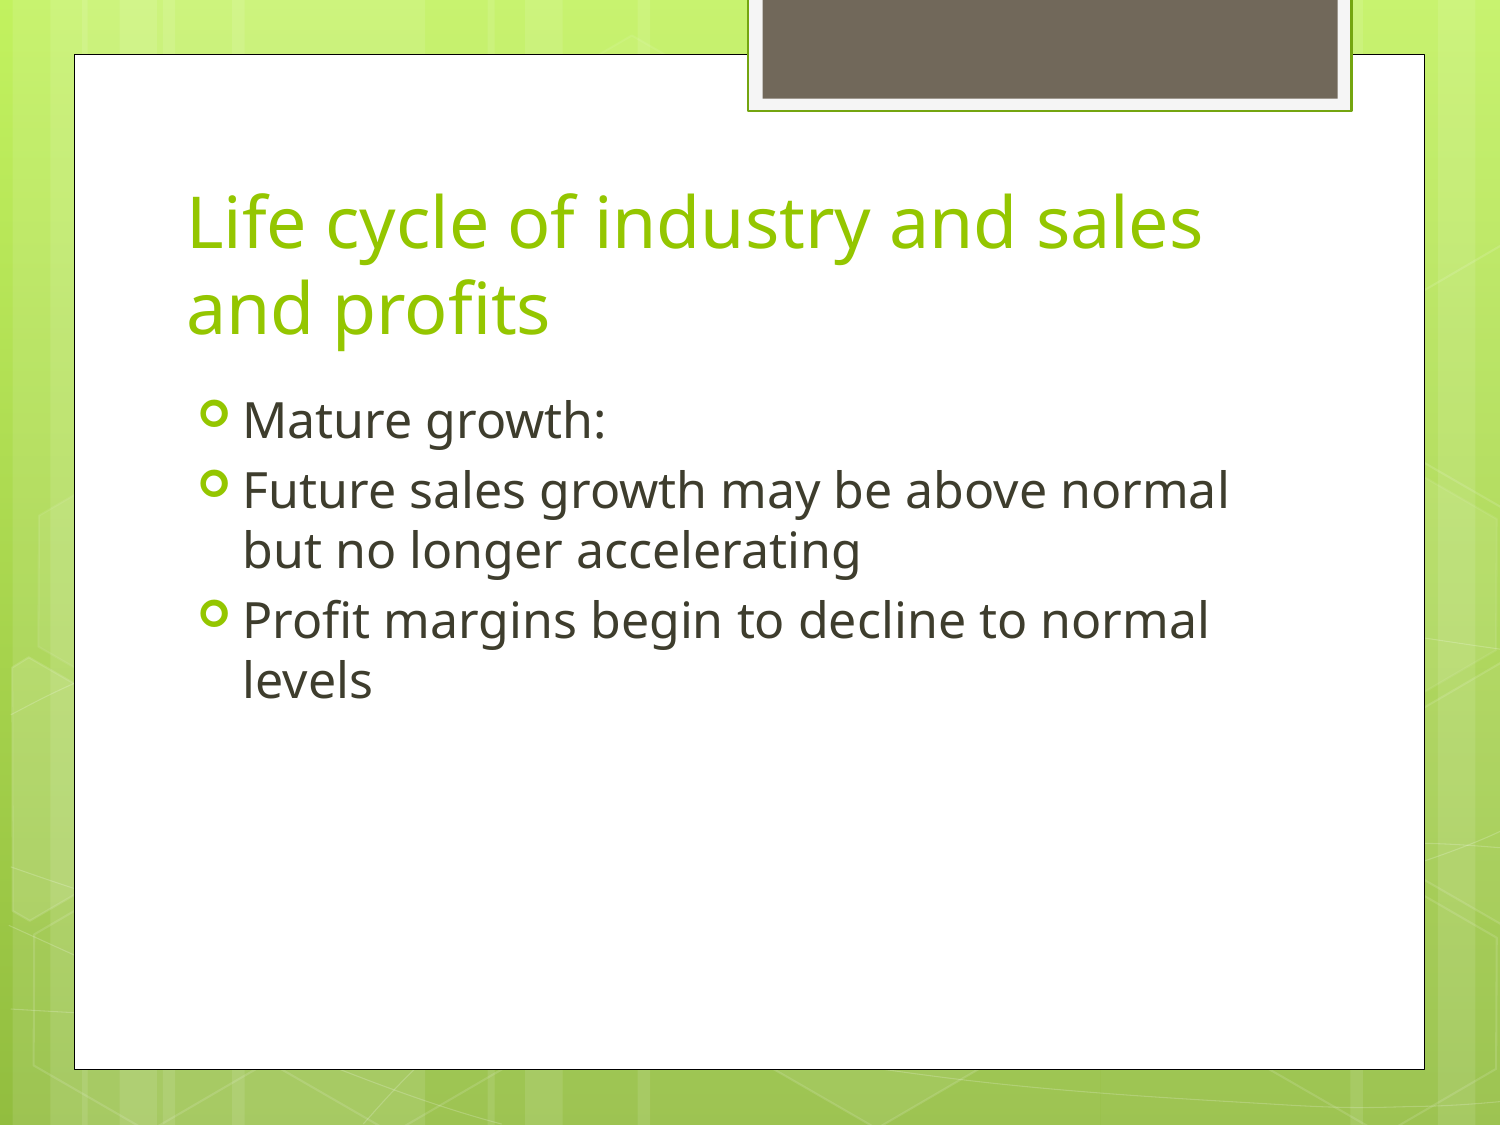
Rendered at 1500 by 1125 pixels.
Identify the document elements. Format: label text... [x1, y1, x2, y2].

list Mature growth: Future sales growth may be above normal but no longer accelerating Profit margins begin to decline to normal levels [171, 381, 1283, 957]
title Life cycle of industry and sales and profits [171, 168, 1324, 357]
